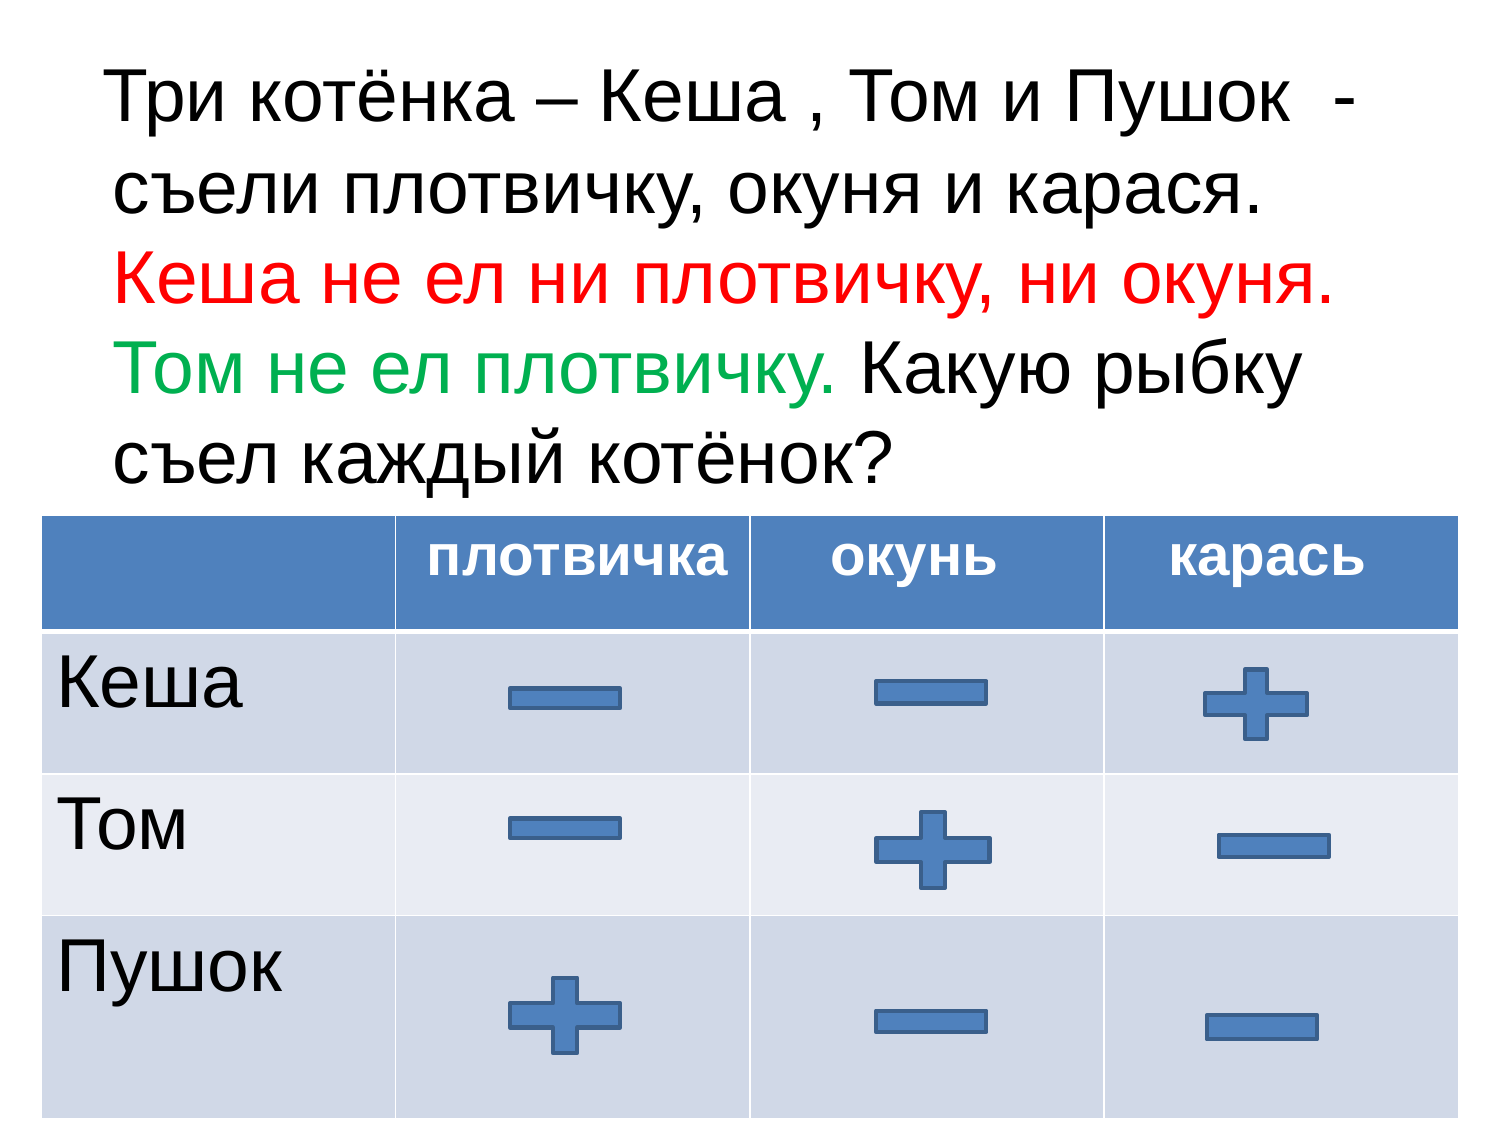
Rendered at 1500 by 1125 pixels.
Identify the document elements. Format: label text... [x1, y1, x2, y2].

table_cell [396, 916, 749, 1118]
text_box [508, 976, 622, 1055]
table_header окунь [751, 516, 1103, 629]
table_cell Пушок [42, 916, 395, 1118]
table_cell Том [42, 775, 395, 915]
table_cell [751, 775, 1103, 915]
table_cell [751, 634, 1103, 773]
text_box [874, 679, 988, 706]
table_header карась [1105, 516, 1458, 629]
table_cell [396, 634, 749, 773]
table_cell [1105, 916, 1458, 1118]
text_box [1203, 667, 1309, 741]
table_cell [1105, 634, 1458, 773]
table_cell [751, 916, 1103, 1118]
text_box [1217, 833, 1331, 859]
table_header [42, 516, 395, 629]
list Три котёнка – Кеша , Том и Пушок - съели плотвичку, окуня и карася. Кеша не ел ни плотвичку, ни окуня. Том не ел плотвичку. Какую рыбку съел каждый котёнок? [41, 30, 1459, 514]
text_box [508, 816, 622, 840]
table_header плотвичка [396, 516, 749, 629]
table_cell [396, 775, 749, 915]
text_box [874, 810, 992, 890]
table_cell Кеша [42, 634, 395, 773]
table_cell [1105, 775, 1458, 915]
text_box [1205, 1013, 1319, 1041]
text_box [508, 686, 622, 710]
text_box [874, 1009, 988, 1034]
